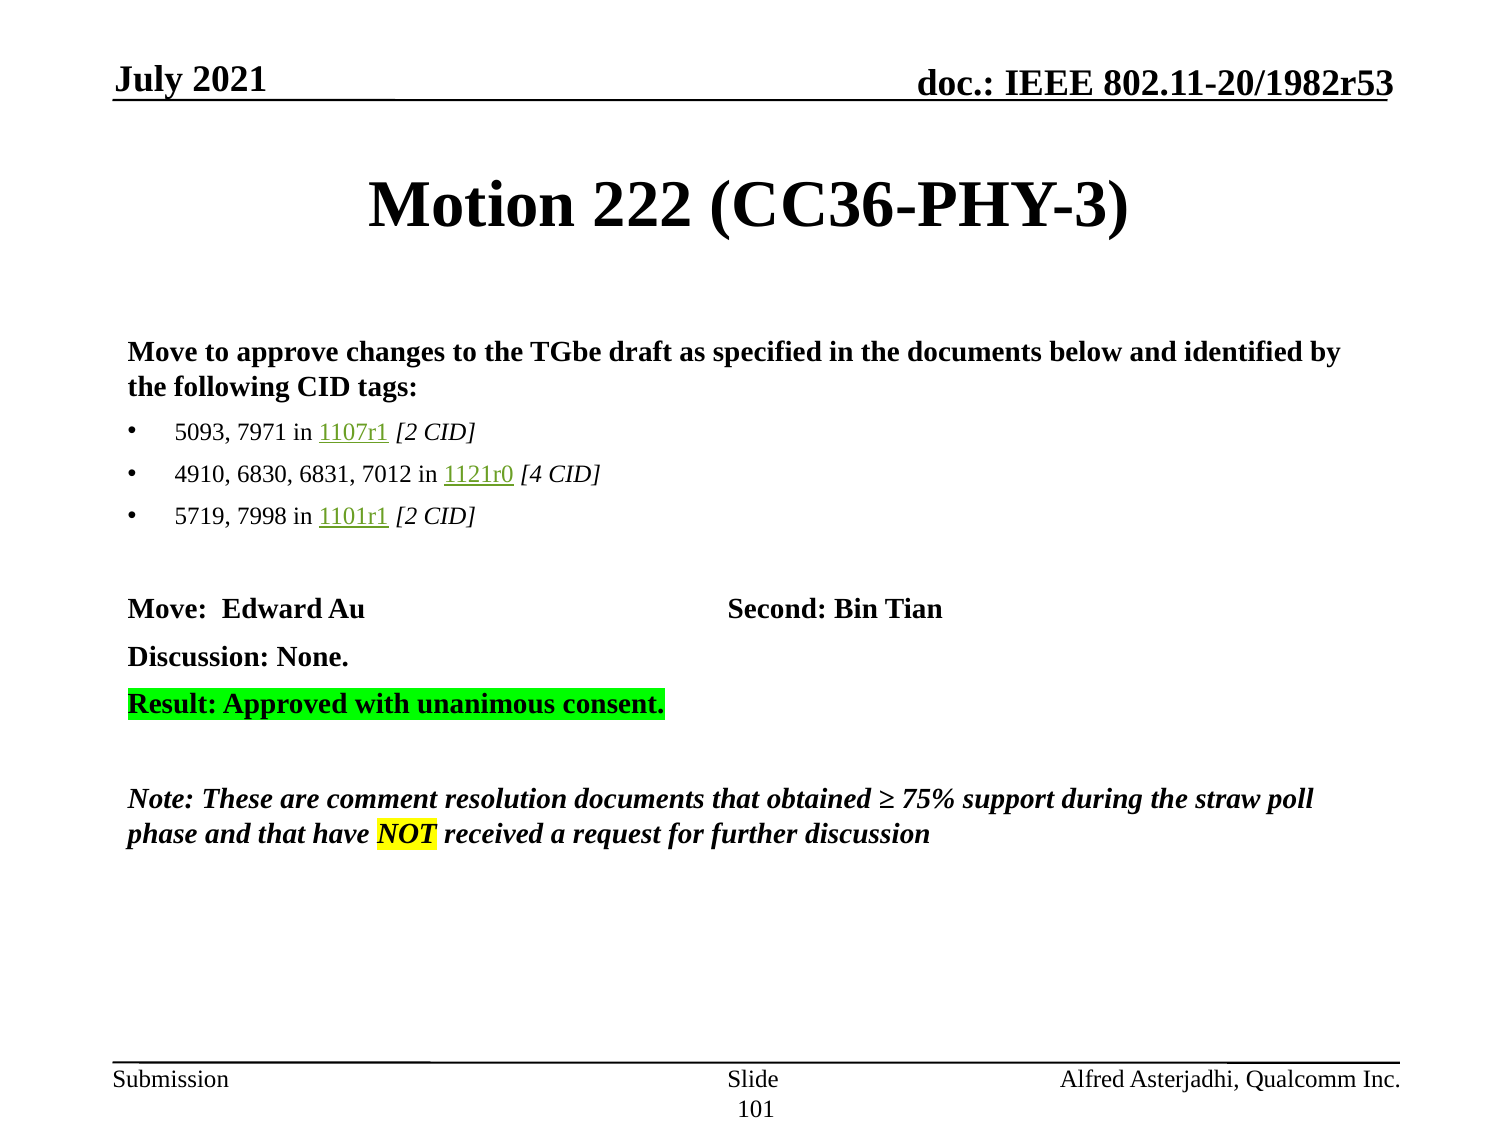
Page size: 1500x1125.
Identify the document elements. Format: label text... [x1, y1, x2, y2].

footer Alfred Asterjadhi, Qualcomm Inc. [878, 1061, 1402, 1093]
title Motion 222 (CC36-PHY-3) [112, 112, 1388, 288]
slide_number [114, 54, 423, 100]
list Move to approve changes to the TGbe draft as specified in the documents below and identified by the following CID tags: 5093, 7971 in 1107r1 [2 CID] 4910, 6830, 6831, 7012 in 1121r0 [4 CID] 5719, 7998 in 1101r1 [2 CID] Move: Edward Au Second: Bin Tian Discussion: None. Result: Approved with unanimous consent. Note: These are comment resolution documents that obtained ≥ 75% support during the straw poll phase and that have NOT received a request for further discussion [112, 324, 1388, 1063]
slide_number Slide 101 [712, 1061, 800, 1123]
